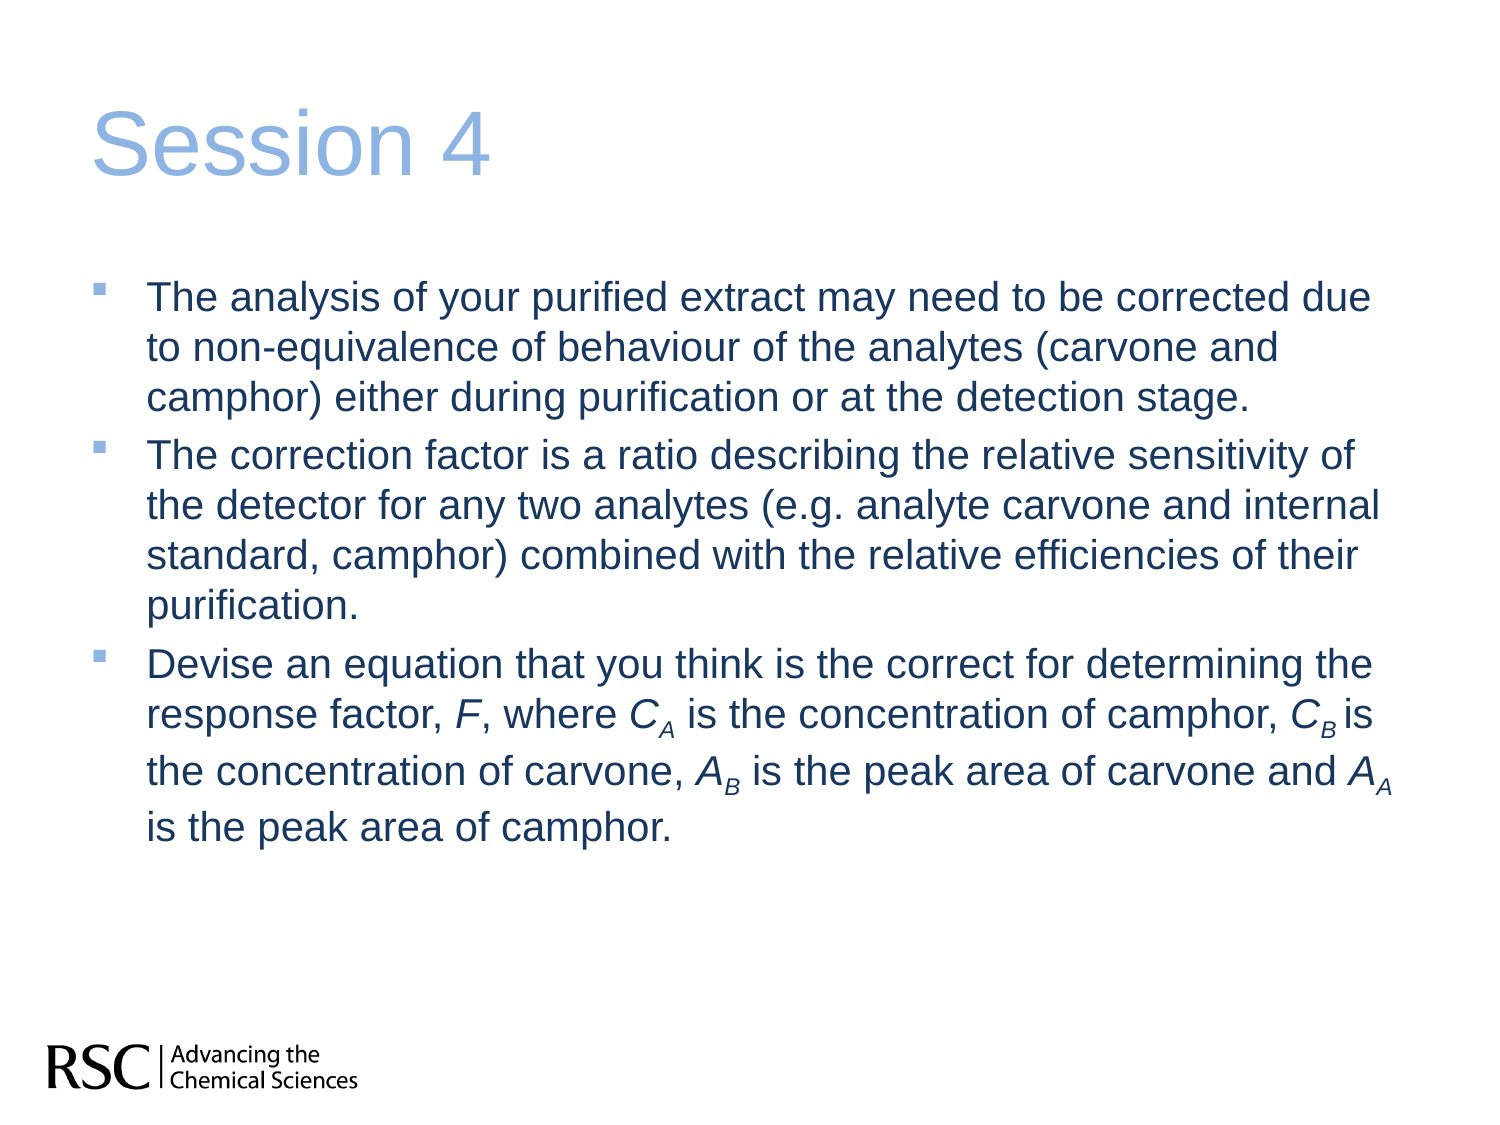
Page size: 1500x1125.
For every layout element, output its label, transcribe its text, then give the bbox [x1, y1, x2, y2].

list The analysis of your purified extract may need to be corrected due to non-equivalence of behaviour of the analytes (carvone and camphor) either during purification or at the detection stage. The correction factor is a ratio describing the relative sensitivity of the detector for any two analytes (e.g. analyte carvone and internal standard, camphor) combined with the relative efficiencies of their purification. Devise an equation that you think is the correct for determining the response factor, F, where CA is the concentration of camphor, CB is the concentration of carvone, AB is the peak area of carvone and AA is the peak area of camphor. [75, 262, 1425, 1068]
title Session 4 [75, 45, 1425, 233]
